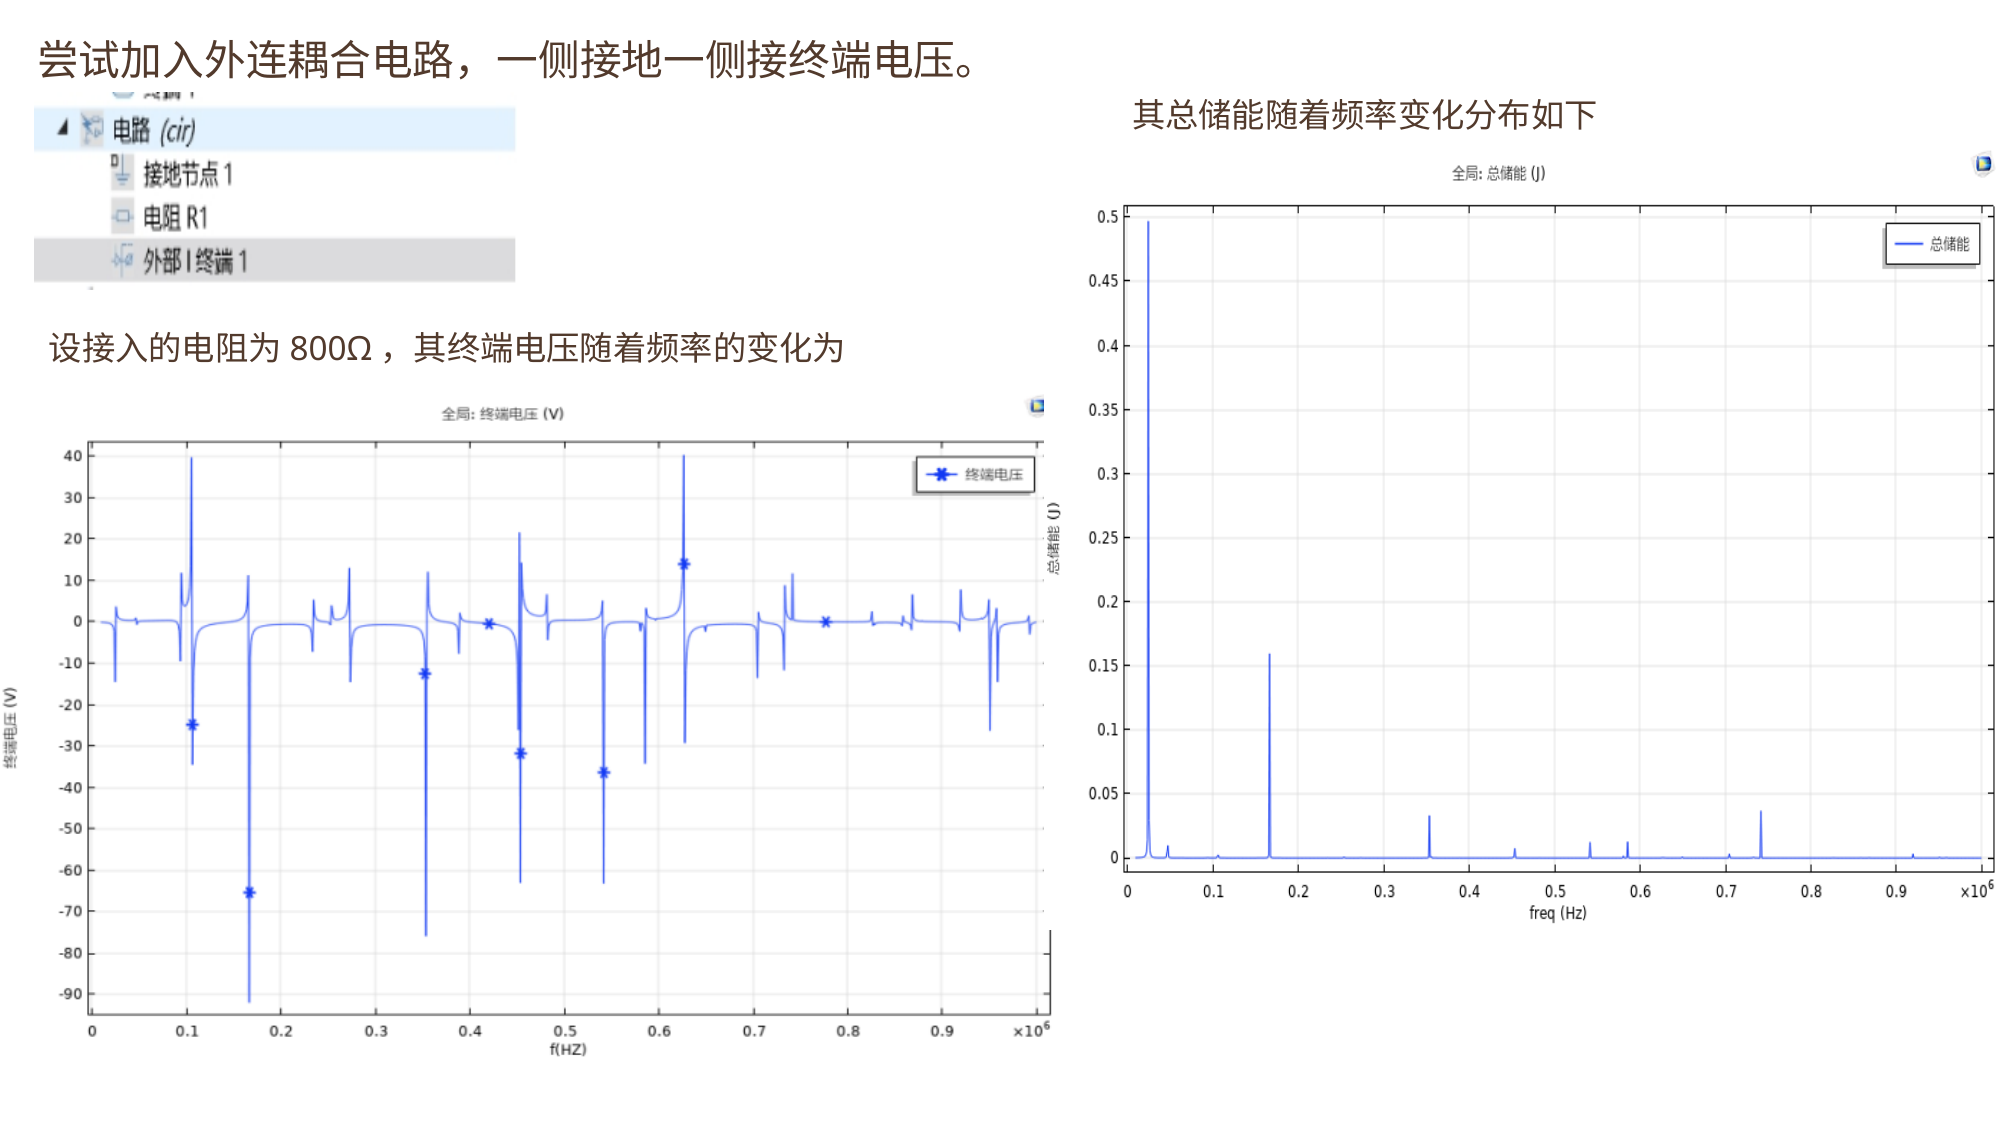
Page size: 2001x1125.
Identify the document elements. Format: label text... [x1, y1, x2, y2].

text_box 其总储能随着频率变化分布如下 [1117, 26, 1951, 142]
text_box 尝试加入外连耦合电路，一侧接地一侧接终端电压。 [22, 26, 1117, 92]
picture [0, 144, 2000, 1062]
picture [34, 92, 517, 290]
text_box 设接入的电阻为800Ω，其终端电压随着频率的变化为 [34, 319, 1044, 375]
